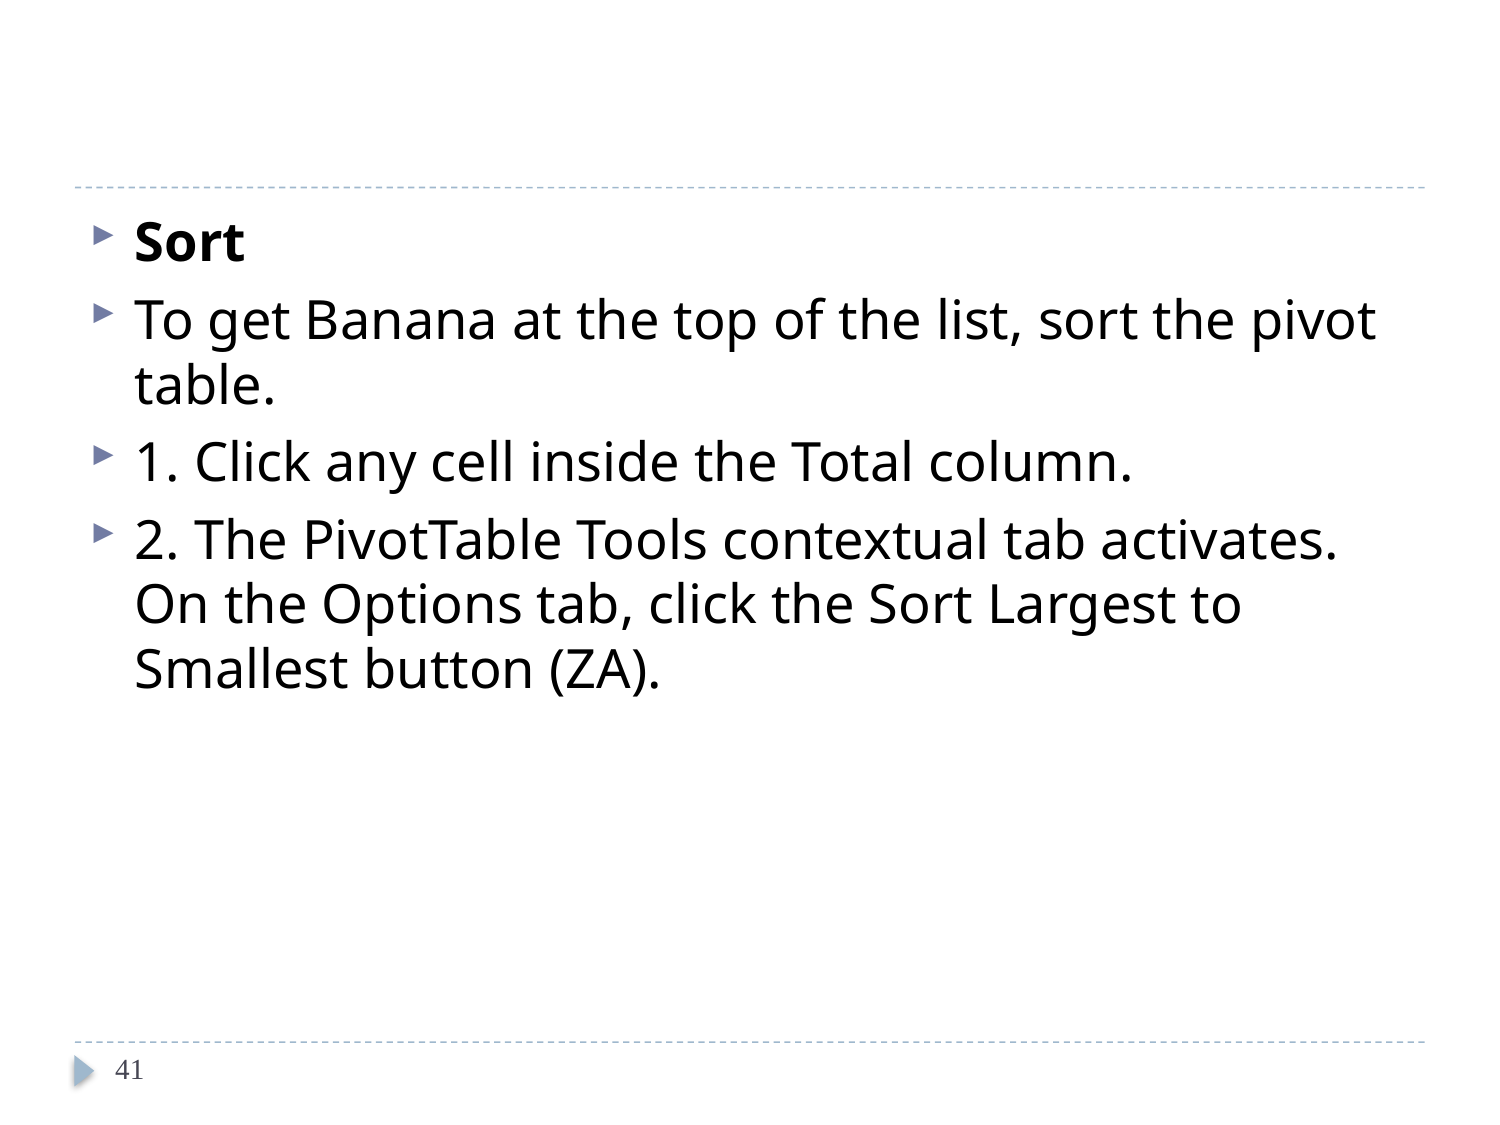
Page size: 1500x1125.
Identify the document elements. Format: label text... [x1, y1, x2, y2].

slide_number 41 [100, 1042, 426, 1103]
list Sort To get Banana at the top of the list, sort the pivot table. 1. Click any cell inside the Total column. 2. The PivotTable Tools contextual tab activates. On the Options tab, click the Sort Largest to Smallest button (ZA). [74, 199, 1426, 1011]
